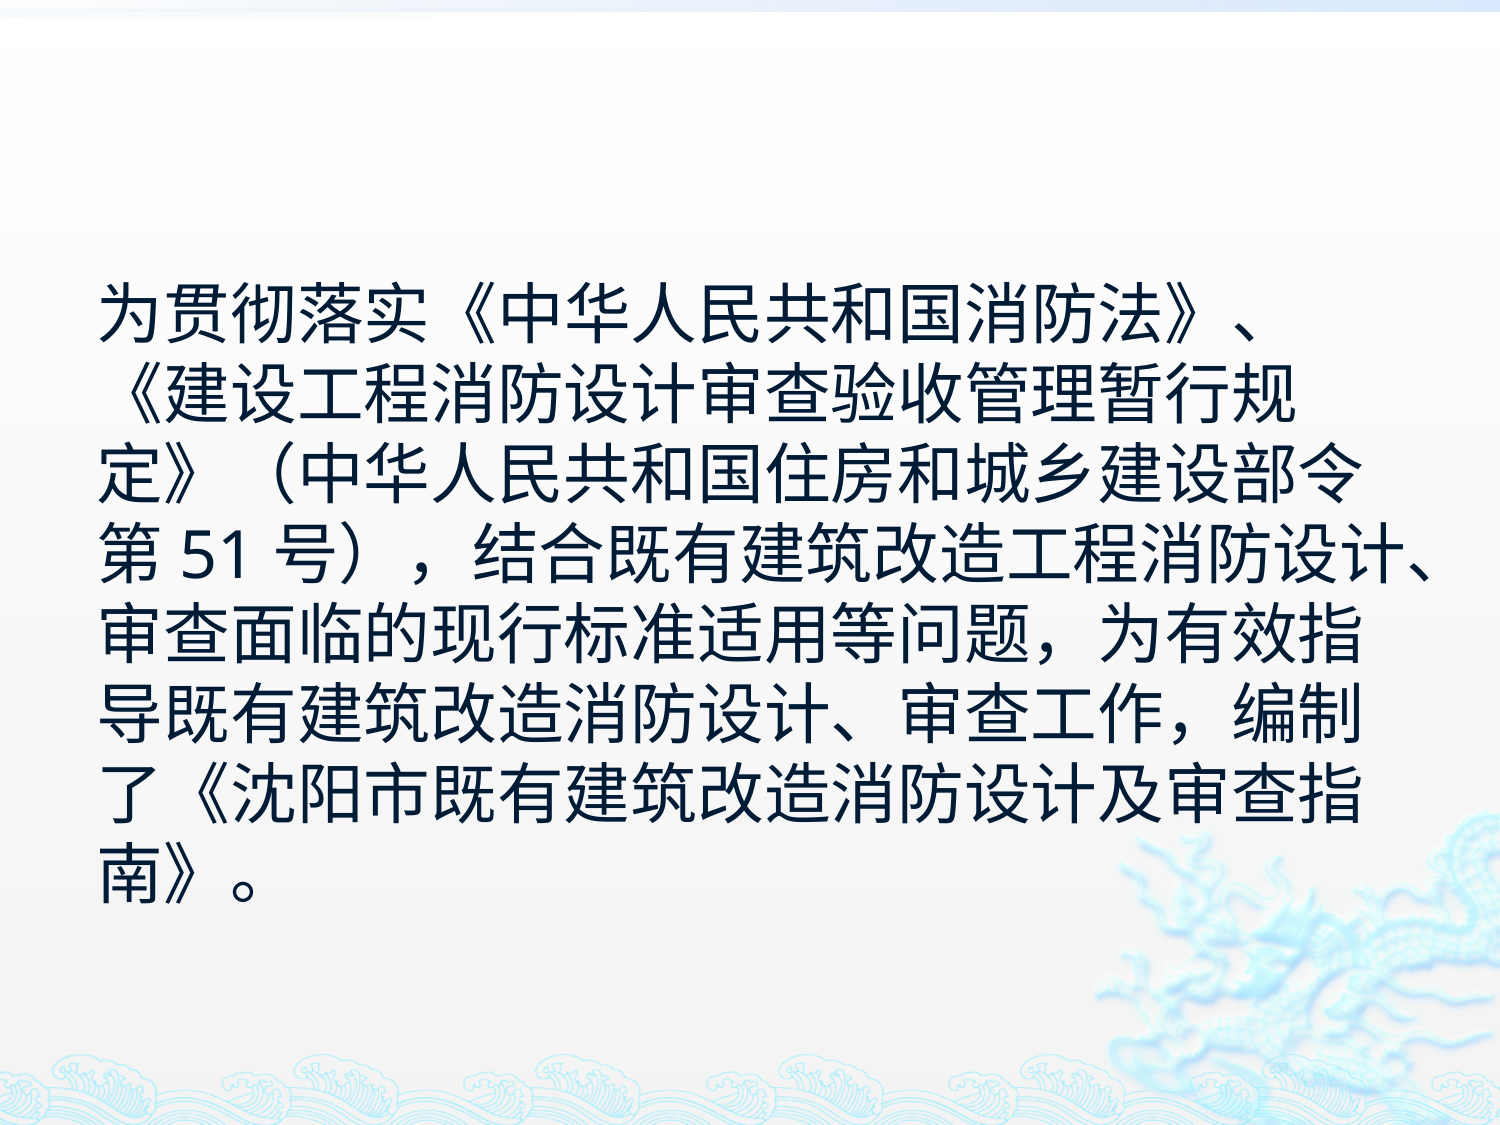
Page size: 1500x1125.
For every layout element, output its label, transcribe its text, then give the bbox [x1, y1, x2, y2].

title 为贯彻落实《中华人民共和国消防法》、《建设工程消防设计审查验收管理暂行规定》（中华人民共和国住房和城乡建设部令第51号），结合既有建筑改造工程消防设计、审查面临的现行标准适用等问题，为有效指导既有建筑改造消防设计、审查工作，编制了《沈阳市既有建筑改造消防设计及审查指南》。 [82, 175, 1432, 1008]
